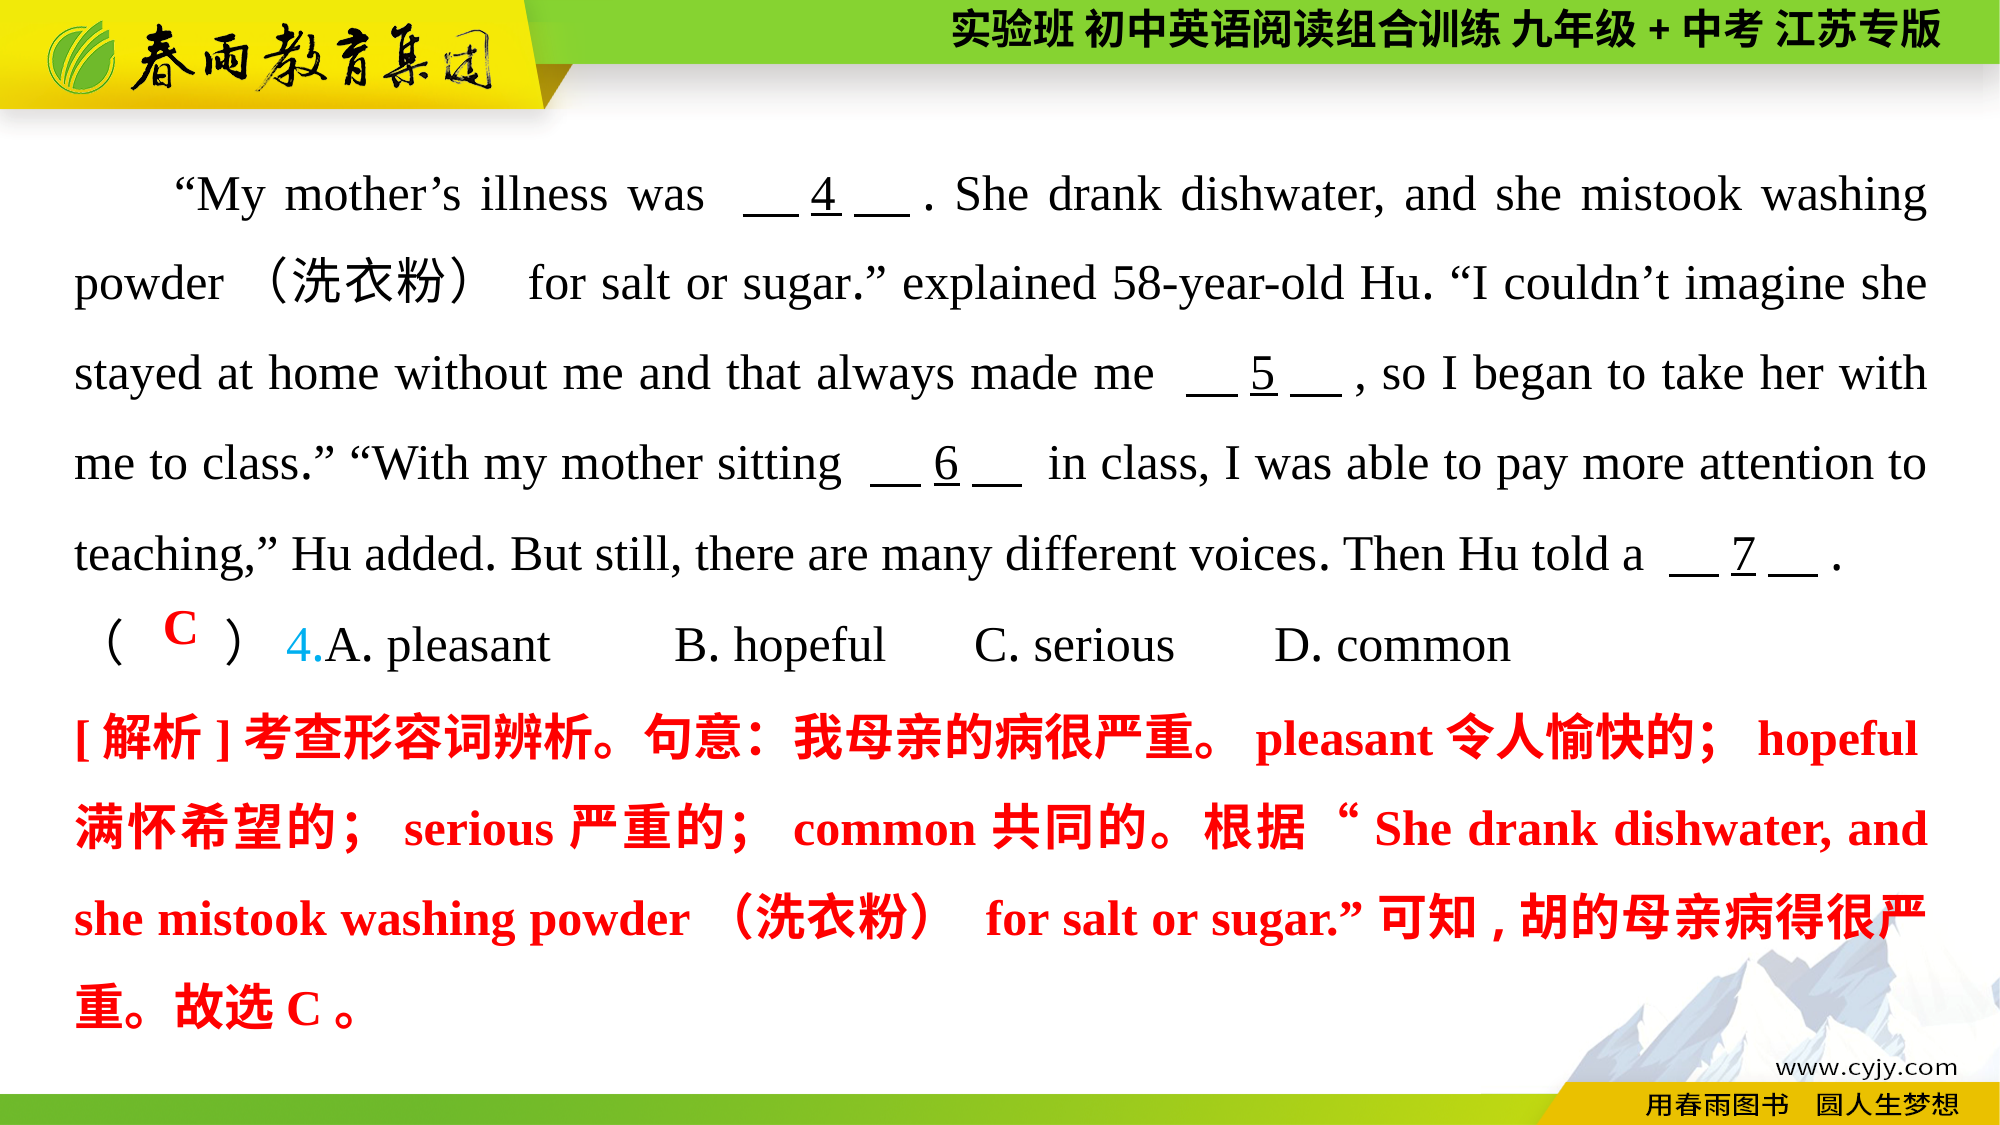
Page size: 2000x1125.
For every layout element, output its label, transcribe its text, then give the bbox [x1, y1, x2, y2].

text_box C [148, 587, 214, 663]
text_box [解析]考查形容词辨析。句意：我母亲的病很严重。pleasant令人愉快的；hopeful满怀希望的；serious严重的；common共同的。根据“She drank dishwater, and she mistook washing powder（洗衣粉） for salt or sugar.”可知,胡的母亲病得很严重。故选C。 [59, 667, 1944, 1043]
picture [0, 0, 2000, 1125]
text_box （ ）4.A. pleasant B. hopeful C. serious D. common [59, 574, 1944, 667]
list “My mother’s illness was 4 . She drank dishwater, and she mistook washing powder（洗衣粉） for salt or sugar.” explained 58-year-old Hu. “I couldn’t imagine she stayed at home without me and that always made me 5 , so I began to take her with me to class.” “With my mother sitting 6 in class, I was able to pay more attention to teaching,” Hu added. But still, there are many different voices. Then Hu told a 7 . [59, 122, 1944, 574]
